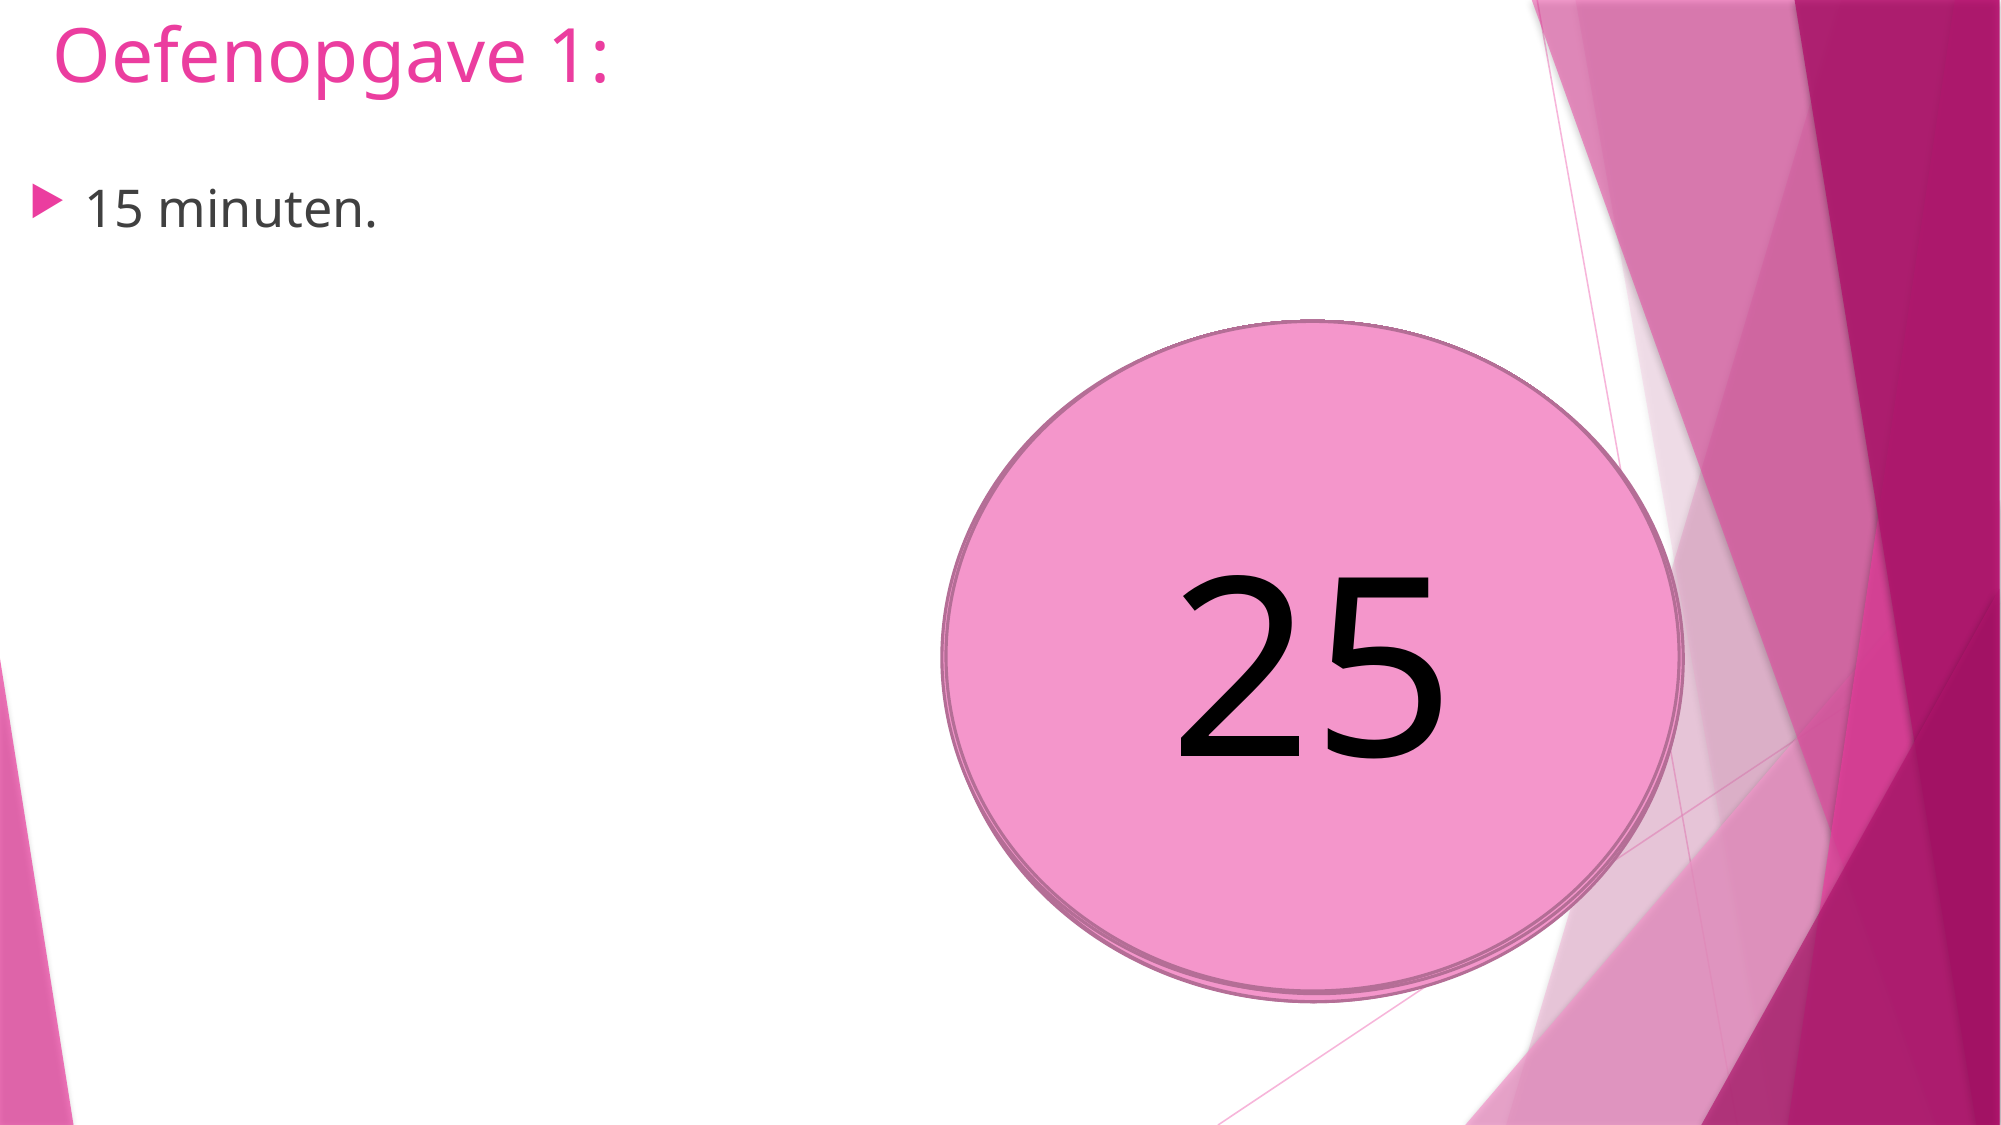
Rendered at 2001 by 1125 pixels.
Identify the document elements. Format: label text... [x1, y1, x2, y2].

list 15 minuten. [13, 167, 818, 1013]
text_box 23 [1285, 413, 1685, 996]
text_box 24 [940, 361, 1348, 994]
title Oefenopgave 1: [37, 0, 1494, 260]
text_box 25 [944, 319, 1681, 993]
text_box 22 [1008, 771, 1665, 1004]
